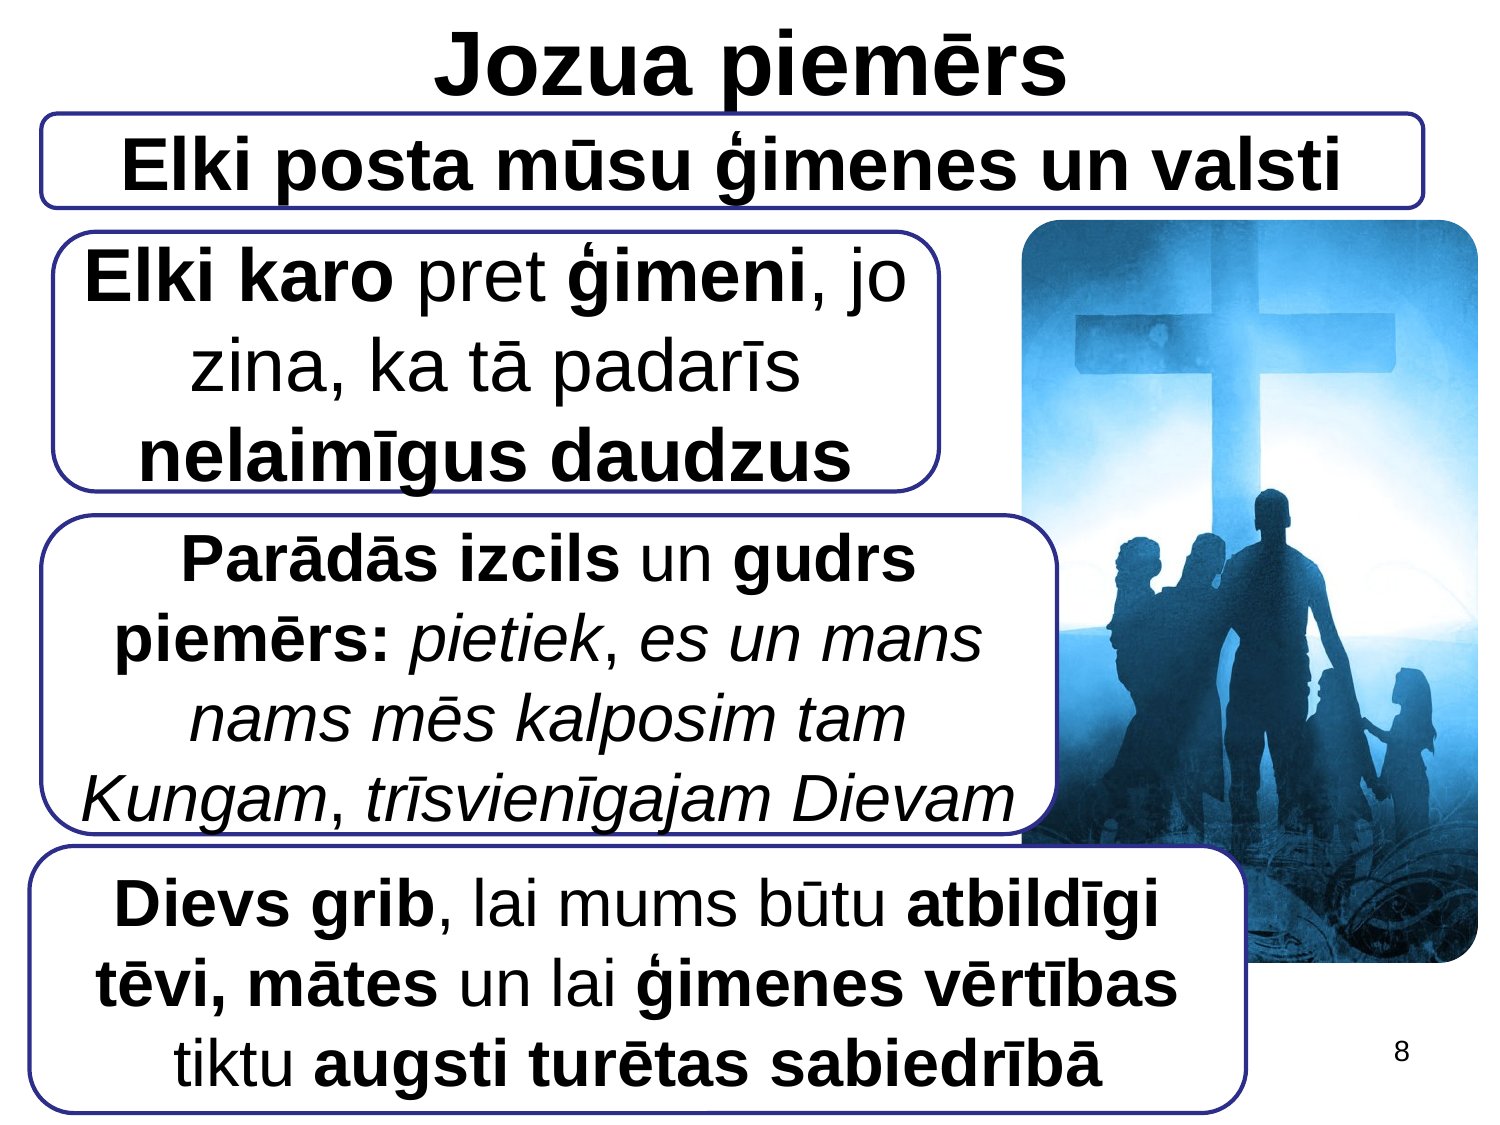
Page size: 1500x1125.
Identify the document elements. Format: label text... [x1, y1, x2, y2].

text_box Parādās izcils un gudrs piemērs: pietiek, es un mans nams mēs kalposim tam Kungam, trīsvienīgajam Dievam [39, 513, 1016, 837]
text_box Elki posta mūsu ģimenes un valsti [39, 111, 1426, 211]
text_box Elki karo pret ģimeni, jo zina, ka tā padarīs nelaimīgus daudzus [50, 229, 942, 494]
slide_number 8 [1234, 1024, 1426, 1103]
picture [1021, 219, 1479, 964]
text_box Dievs grib, lai mums būtu atbildīgi tēvi, mātes un lai ģimenes vērtības tiktu augsti turētas sabiedrībā [27, 843, 1249, 1116]
title Jozua piemērs [76, 0, 1428, 118]
